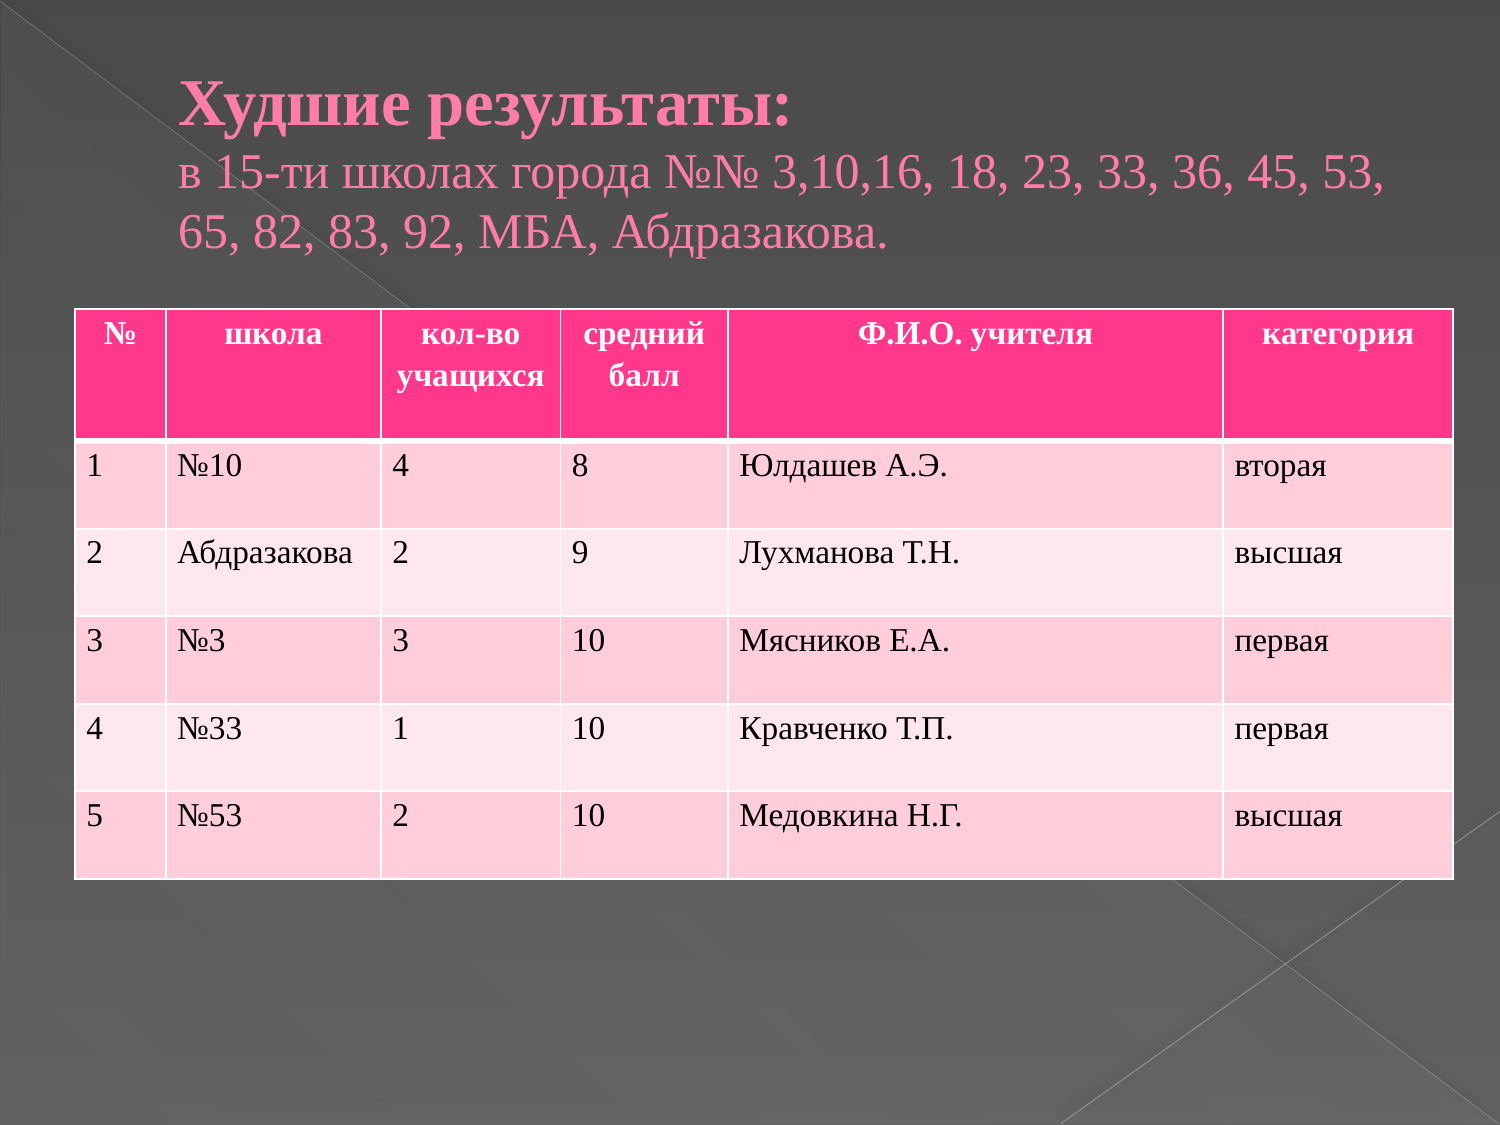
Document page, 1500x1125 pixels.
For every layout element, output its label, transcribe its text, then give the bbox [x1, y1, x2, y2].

table_cell 1 [76, 444, 165, 528]
table_cell №10 [167, 444, 380, 528]
title Худшие результаты: в 15-ти школах города №№ 3,10,16, 18, 23, 33, 36, 45, 53, 65, 82, 83, 92, МБА, Абдразакова. [75, 43, 1425, 274]
table_cell Лухманова Т.Н. [729, 530, 1222, 615]
table_cell 3 [382, 617, 560, 703]
table_header кол-во учащихся [382, 310, 560, 438]
table_cell Медовкина Н.Г. [729, 792, 1222, 878]
table_cell высшая [1224, 792, 1452, 878]
table_cell первая [1224, 617, 1452, 703]
table_header категория [1224, 310, 1452, 438]
table_cell 4 [382, 444, 560, 528]
table_cell первая [1224, 705, 1452, 790]
table_cell 1 [382, 705, 560, 790]
table_cell 10 [561, 792, 727, 878]
table_cell 10 [561, 705, 727, 790]
table_cell 10 [561, 617, 727, 703]
table_header Ф.И.О. учителя [729, 310, 1222, 438]
table_cell 8 [561, 444, 727, 528]
table_cell Абдразакова [167, 530, 380, 615]
table_cell 9 [561, 530, 727, 615]
table_cell 3 [76, 617, 165, 703]
table_cell 2 [382, 792, 560, 878]
table_cell 2 [76, 530, 165, 615]
table_cell №53 [167, 792, 380, 878]
table_header № [76, 310, 165, 438]
table_cell №33 [167, 705, 380, 790]
table_cell №3 [167, 617, 380, 703]
table_cell 2 [382, 530, 560, 615]
table_cell 5 [76, 792, 165, 878]
table_cell Кравченко Т.П. [729, 705, 1222, 790]
table_header школа [167, 310, 380, 438]
table_cell Мясников Е.А. [729, 617, 1222, 703]
table_cell 4 [76, 705, 165, 790]
table_cell вторая [1224, 444, 1452, 528]
table_header средний балл [561, 310, 727, 438]
table_cell Юлдашев А.Э. [729, 444, 1222, 528]
table_cell высшая [1224, 530, 1452, 615]
